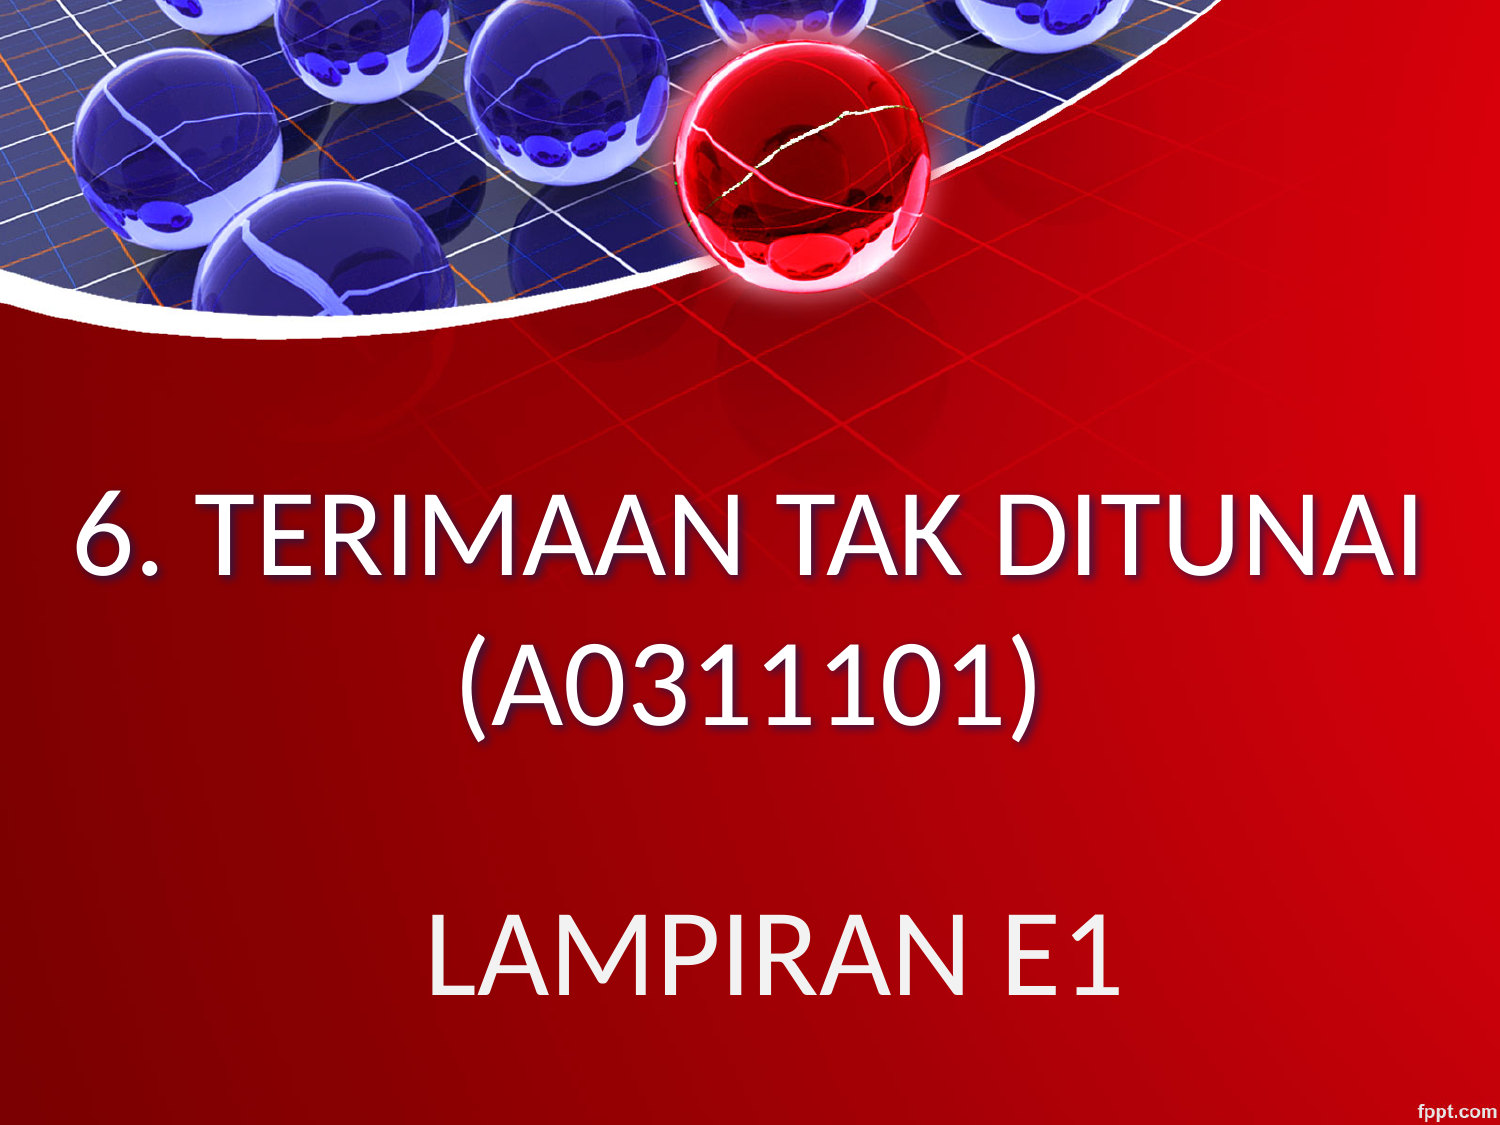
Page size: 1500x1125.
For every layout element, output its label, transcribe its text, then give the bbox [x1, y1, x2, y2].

picture [0, 0, 1500, 1125]
subtitle LAMPIRAN E1 [98, 863, 1452, 964]
title 6. TERIMAAN TAK DITUNAI (A0311101) [23, 537, 1475, 663]
